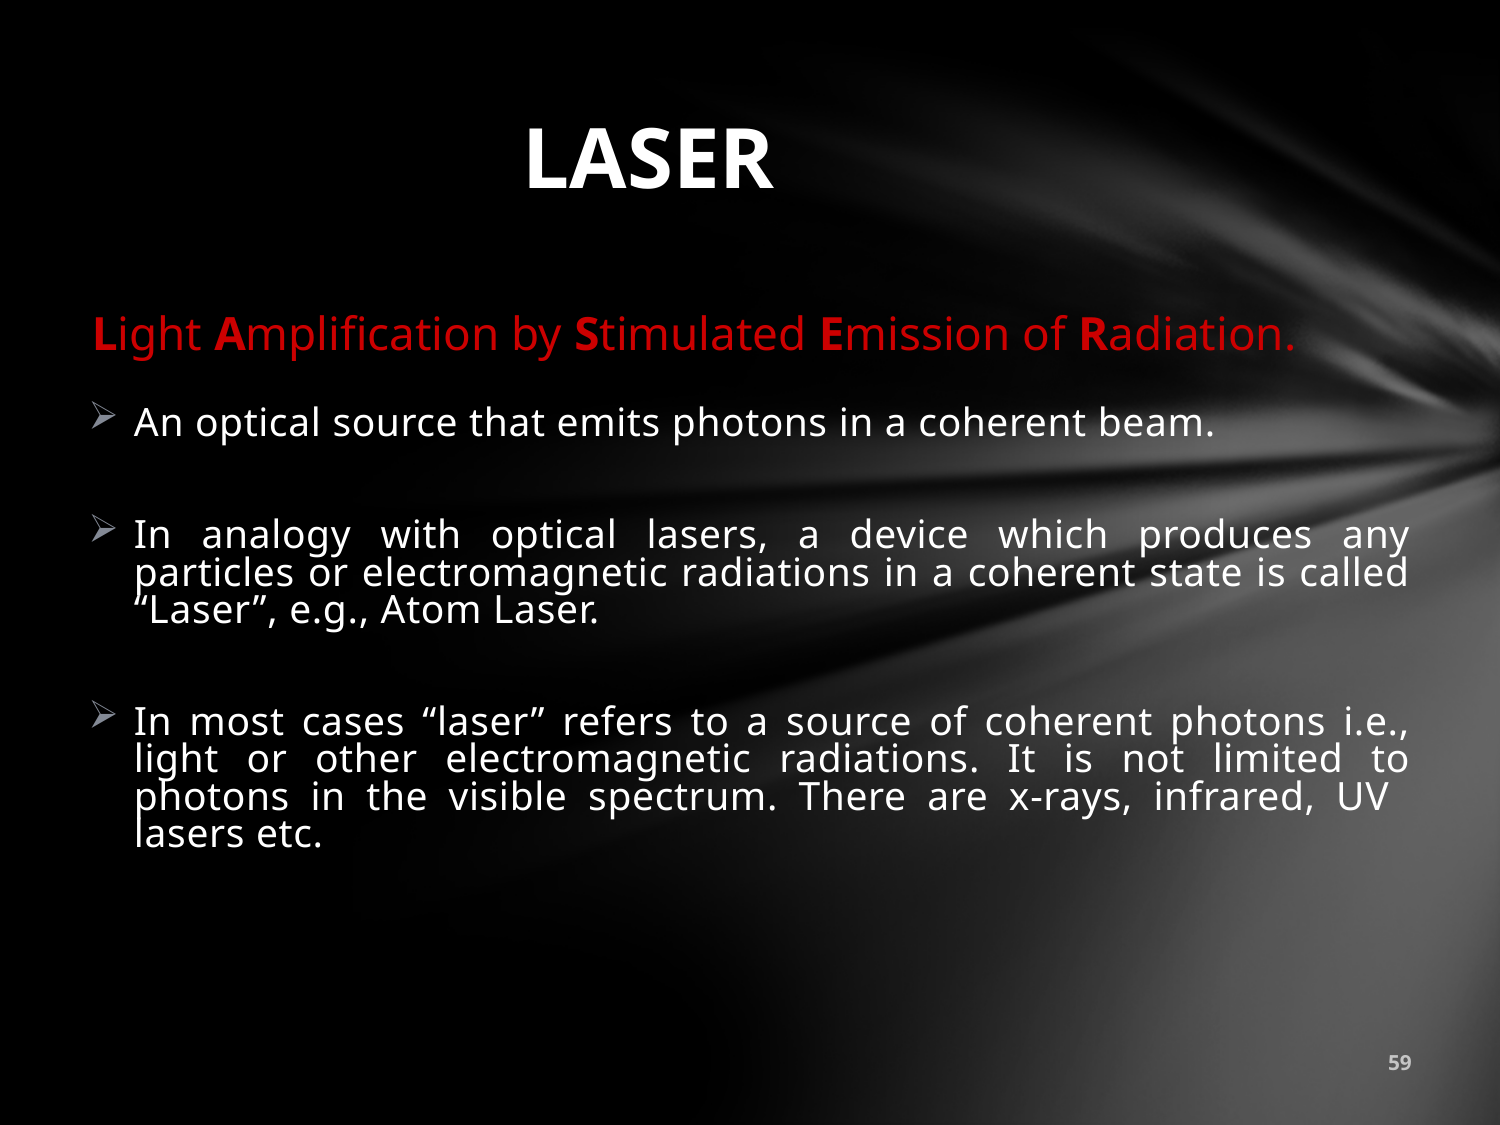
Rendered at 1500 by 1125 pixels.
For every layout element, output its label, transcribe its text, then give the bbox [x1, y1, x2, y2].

title LASER [57, 37, 1318, 213]
text_box Light Amplification by Stimulated Emission of Radiation. [77, 242, 1311, 367]
slide_number 59 [1074, 1024, 1426, 1103]
list An optical source that emits photons in a coherent beam. In analogy with optical lasers, a device which produces any particles or electromagnetic radiations in a coherent state is called “Laser”, e.g., Atom Laser. In most cases “laser” refers to a source of coherent photons i.e., light or other electromagnetic radiations. It is not limited to photons in the visible spectrum. There are x-rays, infrared, UV lasers etc. [74, 399, 1426, 863]
